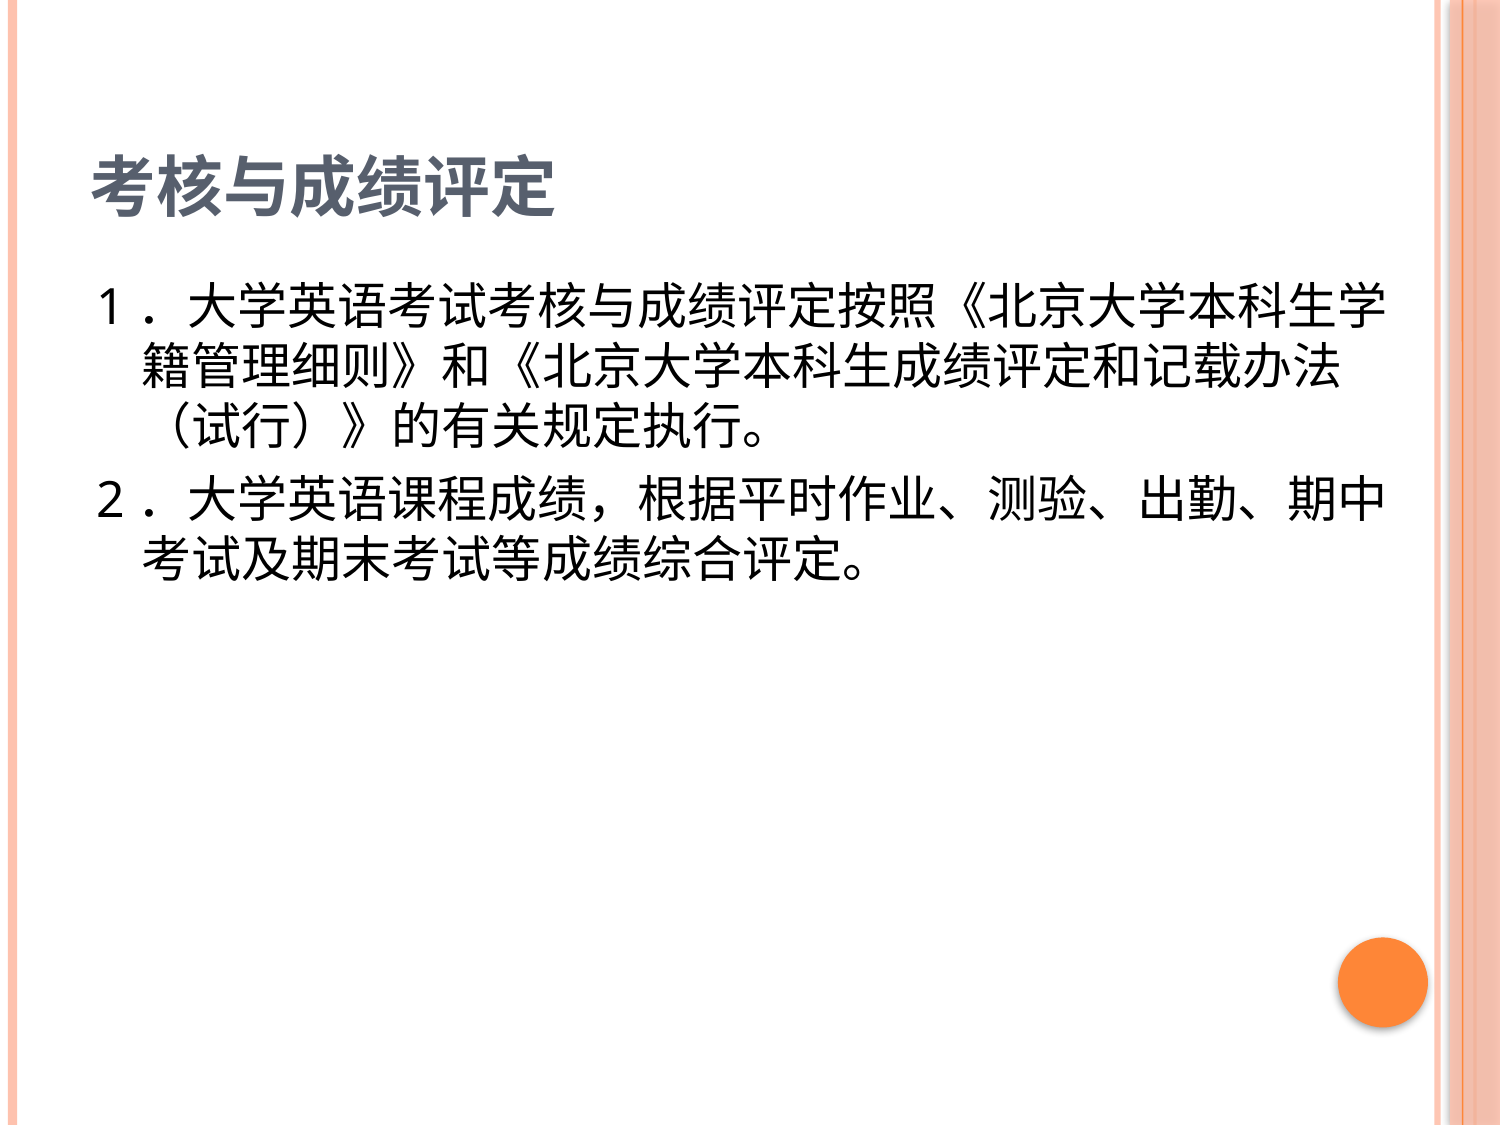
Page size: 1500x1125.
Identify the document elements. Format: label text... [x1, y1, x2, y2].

title 考核与成绩评定 [75, 45, 1300, 233]
list 1．大学英语考试考核与成绩评定按照《北京大学本科生学籍管理细则》和《北京大学本科生成绩评定和记载办法（试行）》的有关规定执行。 2．大学英语课程成绩，根据平时作业、测验、出勤、期中考试及期末考试等成绩综合评定。 [82, 267, 1432, 1024]
